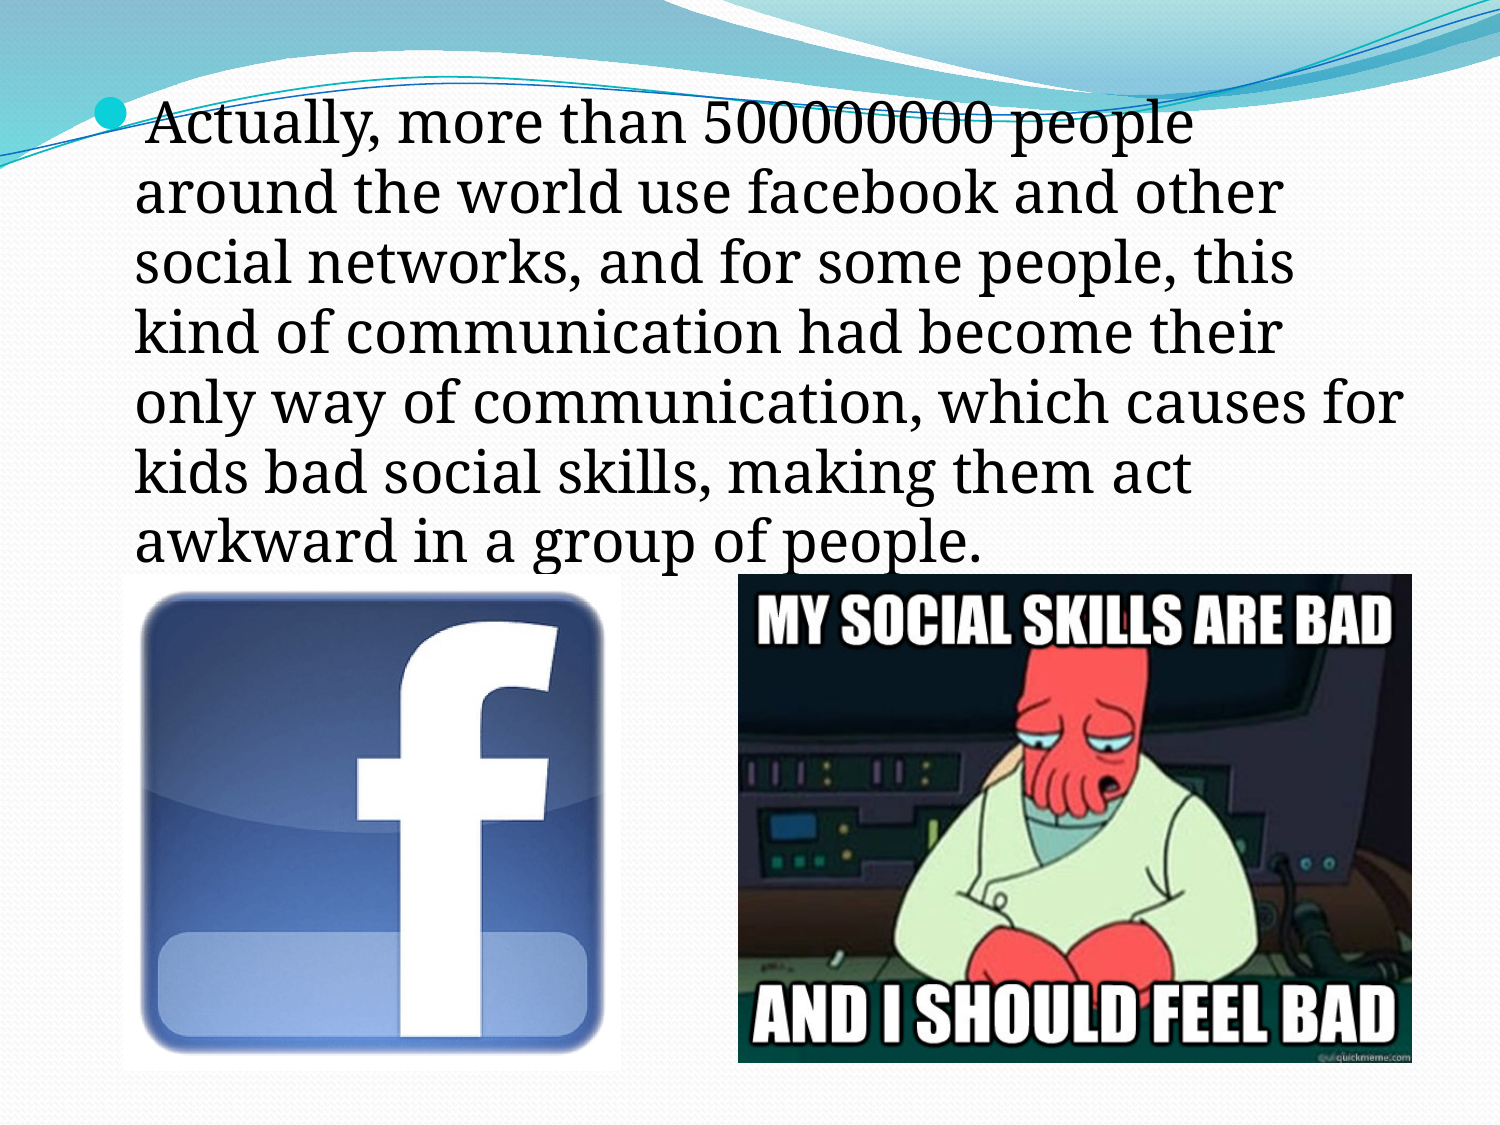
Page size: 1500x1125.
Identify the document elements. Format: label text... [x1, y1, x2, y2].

list Actually, more than 500000000 people around the world use facebook and other social networks, and for some people, this kind of communication had become their only way of communication, which causes for kids bad social skills, making them act awkward in a group of people. [75, 78, 1425, 1038]
text_box [25, 0, 682, 342]
picture [123, 574, 621, 1071]
picture [737, 574, 1412, 1063]
